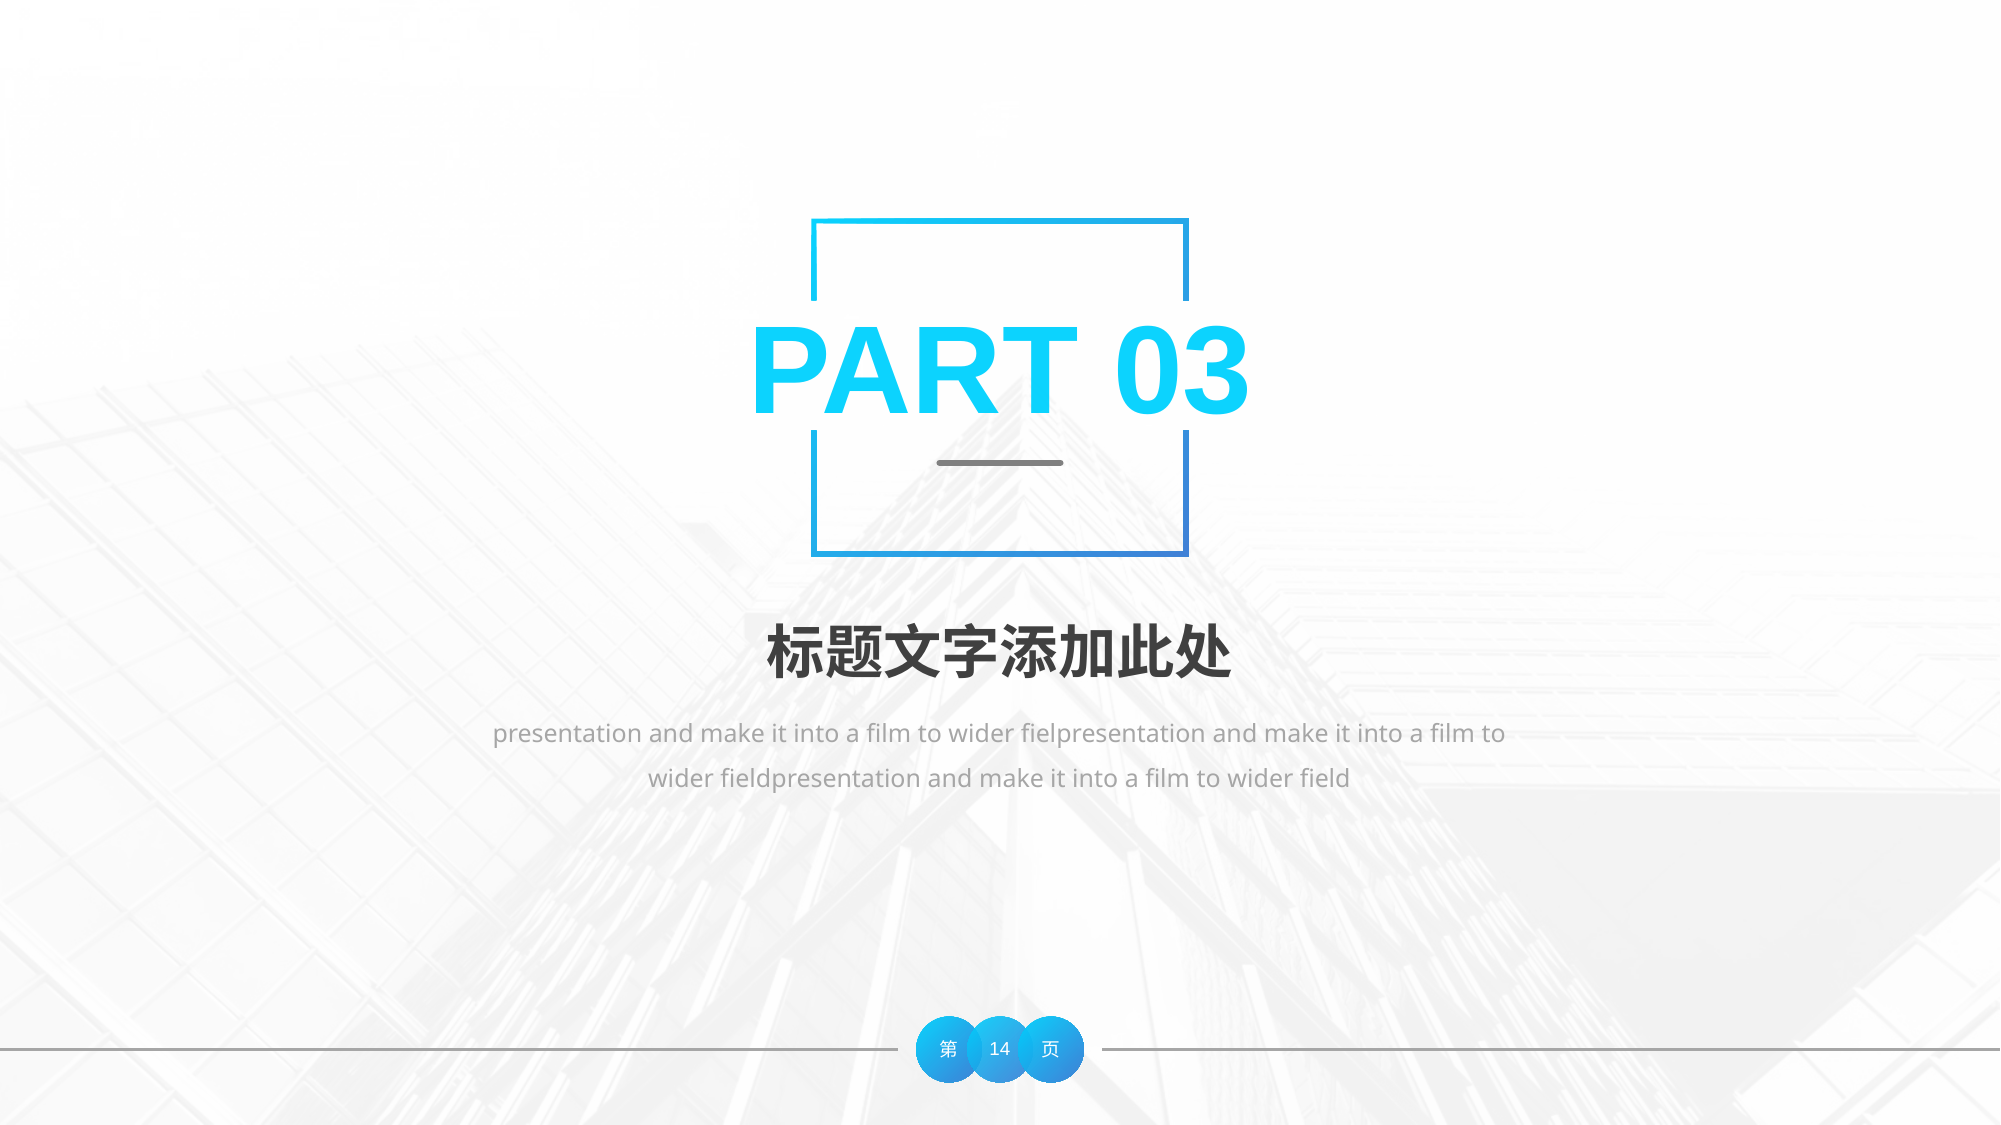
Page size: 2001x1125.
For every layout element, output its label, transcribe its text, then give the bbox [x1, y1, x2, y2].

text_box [449, 607, 1550, 802]
slide_number 14 [964, 1017, 1036, 1078]
text_box [810, 217, 1190, 280]
text_box [810, 446, 1190, 558]
text_box PART 03 [732, 280, 1268, 446]
